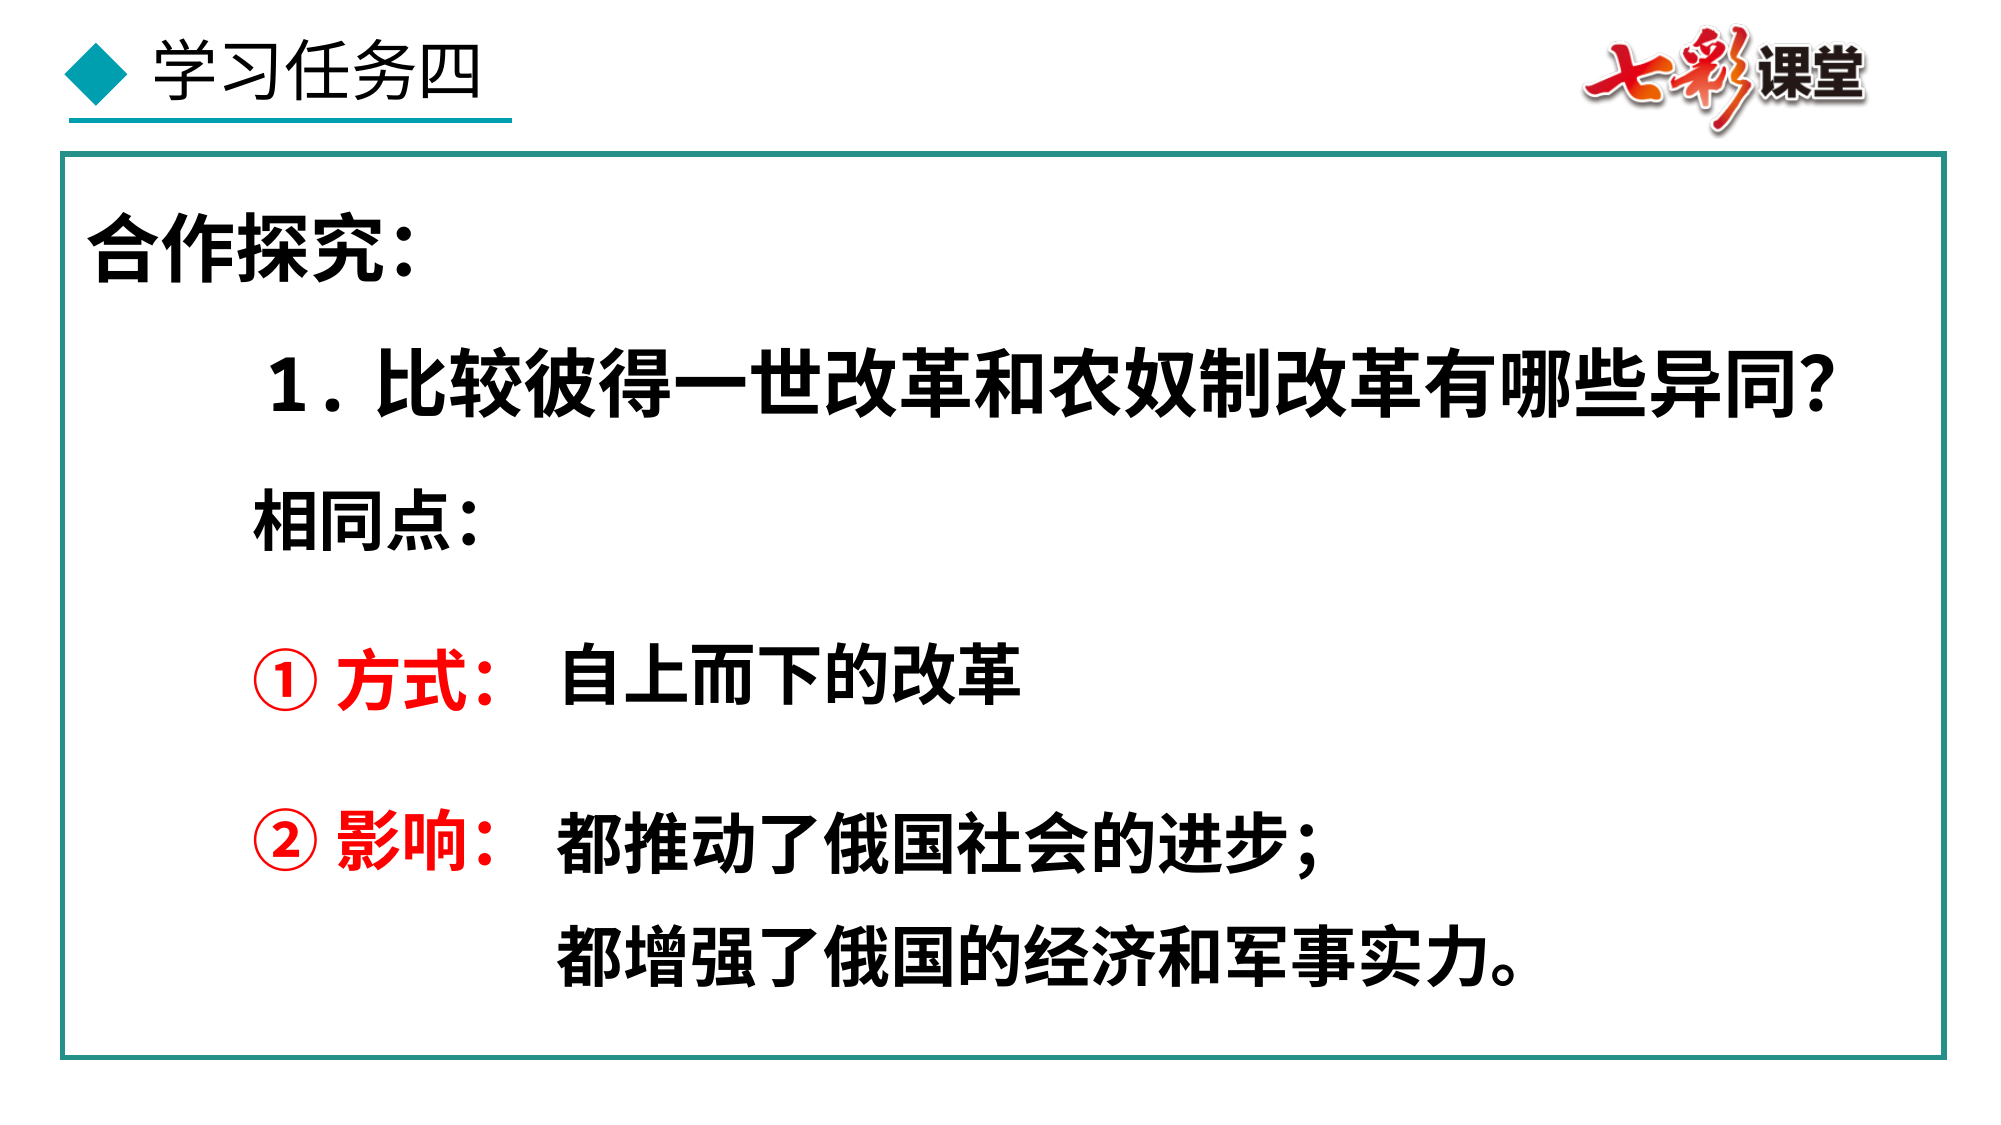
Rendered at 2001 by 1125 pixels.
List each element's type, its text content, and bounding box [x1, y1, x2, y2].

text_box 相同点： ①方式： ②影响： [237, 471, 1650, 887]
picture [1578, 19, 1874, 139]
text_box 都推动了俄国社会的进步； 都增强了俄国的经济和军事实力。 [541, 794, 1615, 1003]
text_box 合作探究： 1.比较彼得一世改革和农奴制改革有哪些异同？ [70, 148, 1948, 434]
text_box 自上而下的改革 [541, 625, 1206, 721]
